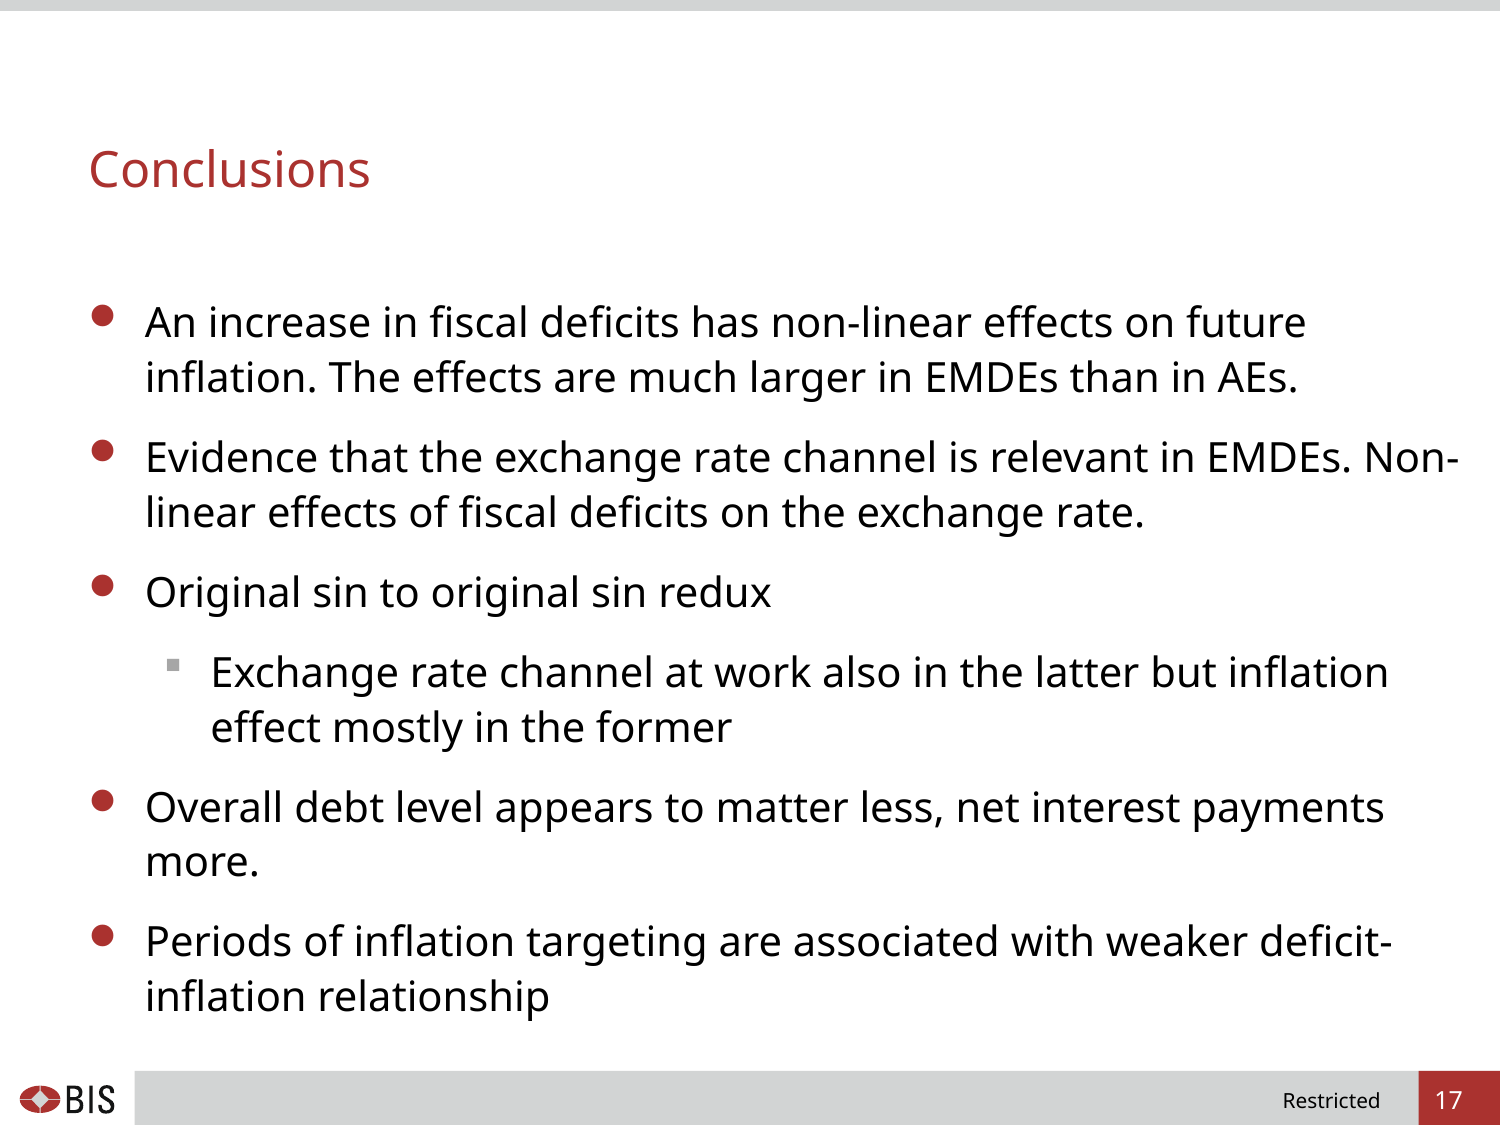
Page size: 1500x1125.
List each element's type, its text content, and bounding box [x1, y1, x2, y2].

title Conclusions [88, 137, 1398, 214]
slide_number 17 [1408, 1076, 1489, 1125]
list An increase in fiscal deficits has non-linear effects on future inflation. The effects are much larger in EMDEs than in AEs. Evidence that the exchange rate channel is relevant in EMDEs. Non-linear effects of fiscal deficits on the exchange rate. Original sin to original sin redux Exchange rate channel at work also in the latter but inflation effect mostly in the former Overall debt level appears to matter less, net interest payments more. Periods of inflation targeting are associated with weaker deficit-inflation relationship [88, 290, 1463, 988]
